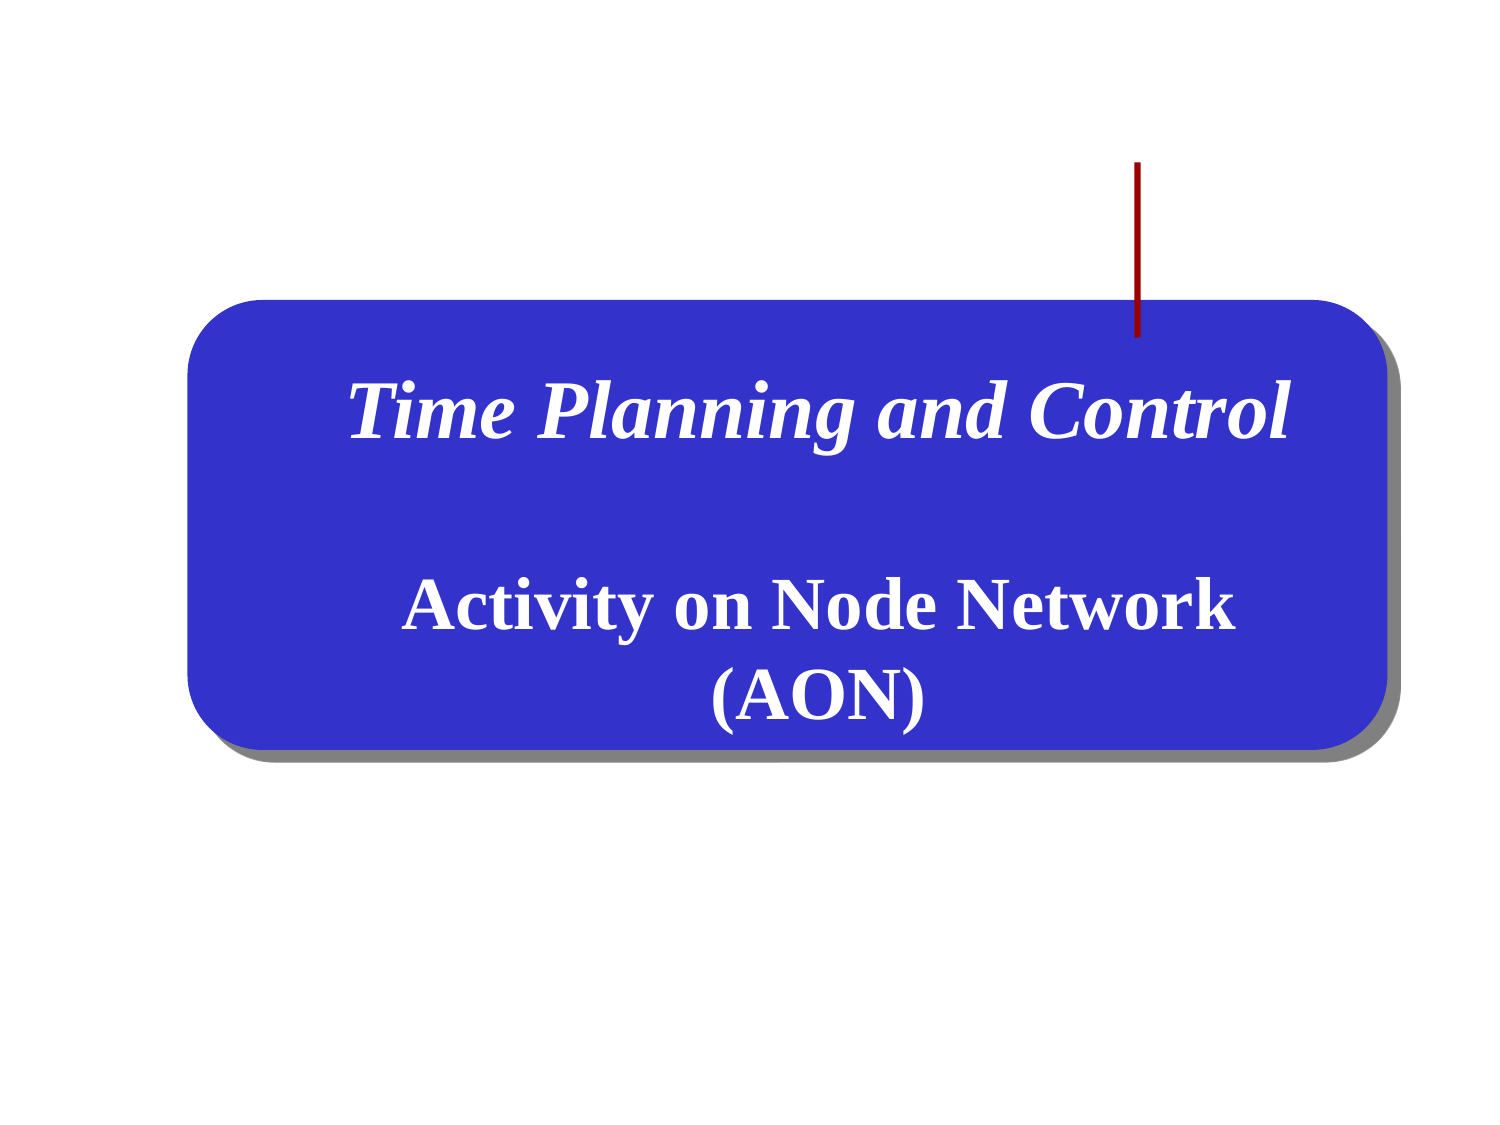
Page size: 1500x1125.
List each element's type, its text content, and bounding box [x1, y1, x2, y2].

text_box [187, 299, 1137, 740]
text_box [1138, 299, 1388, 740]
title Time Planning and Control Activity on Node Network (AON) [224, 324, 1351, 751]
